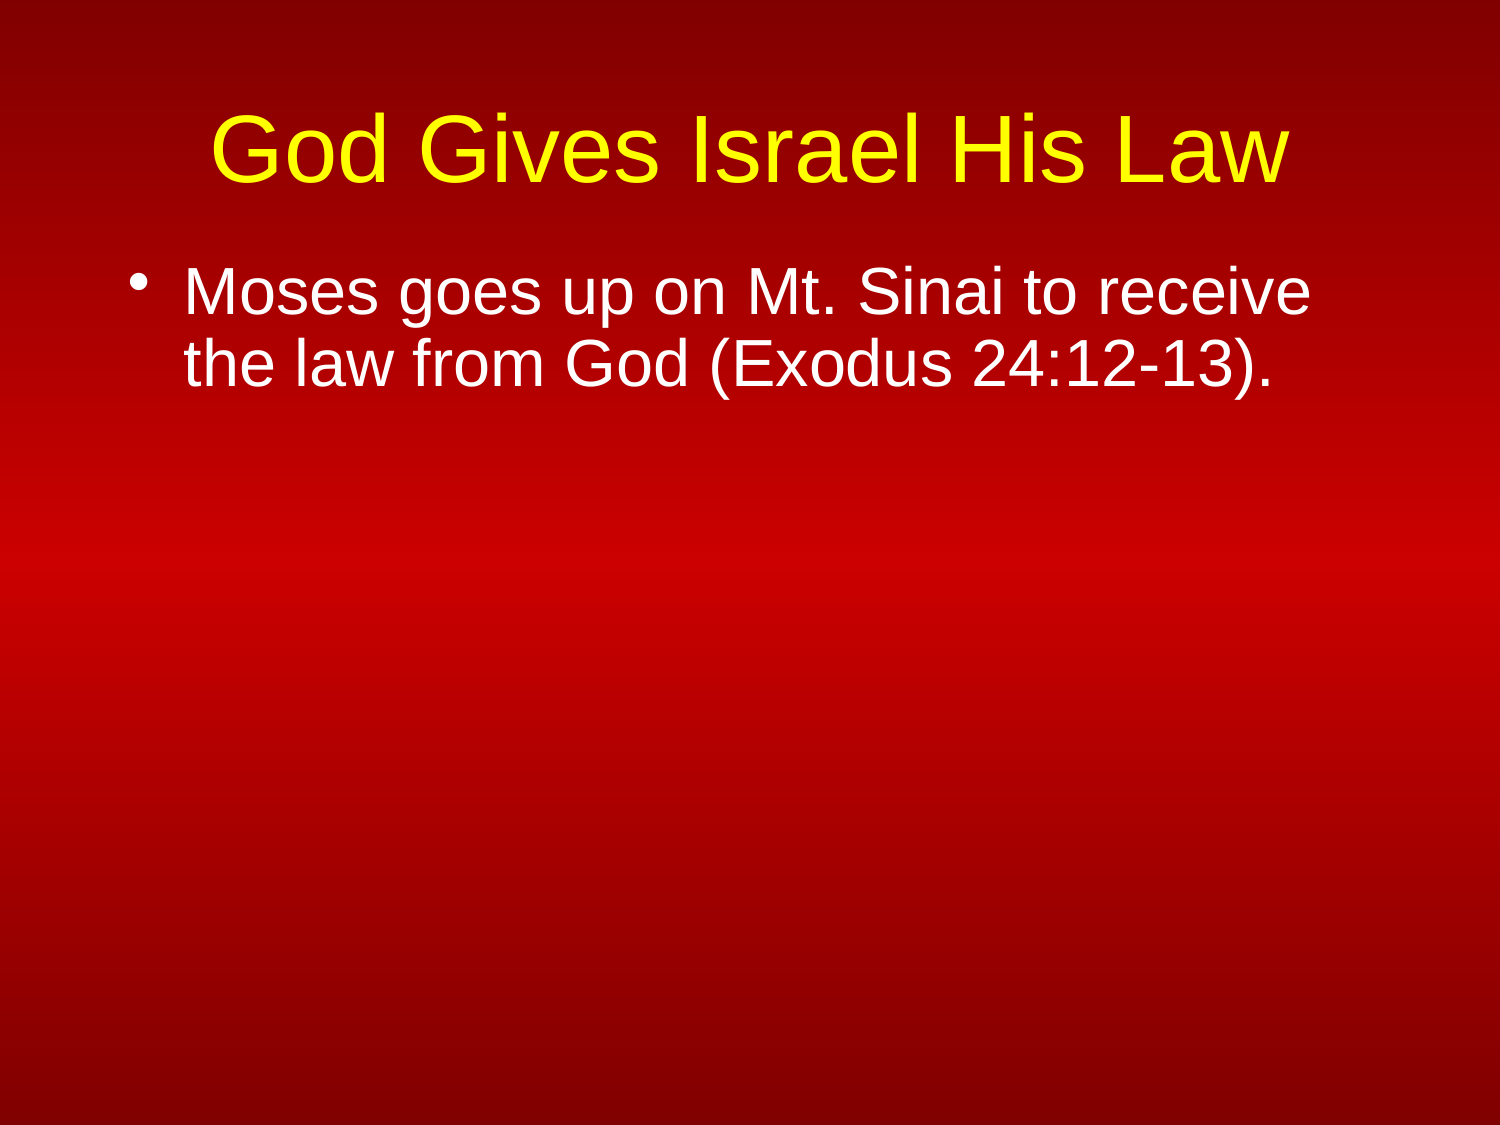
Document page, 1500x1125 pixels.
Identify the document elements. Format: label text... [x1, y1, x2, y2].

list Moses goes up on Mt. Sinai to receive the law from God (Exodus 24:12-13). [112, 249, 1438, 413]
title God Gives Israel His Law [37, 50, 1463, 238]
